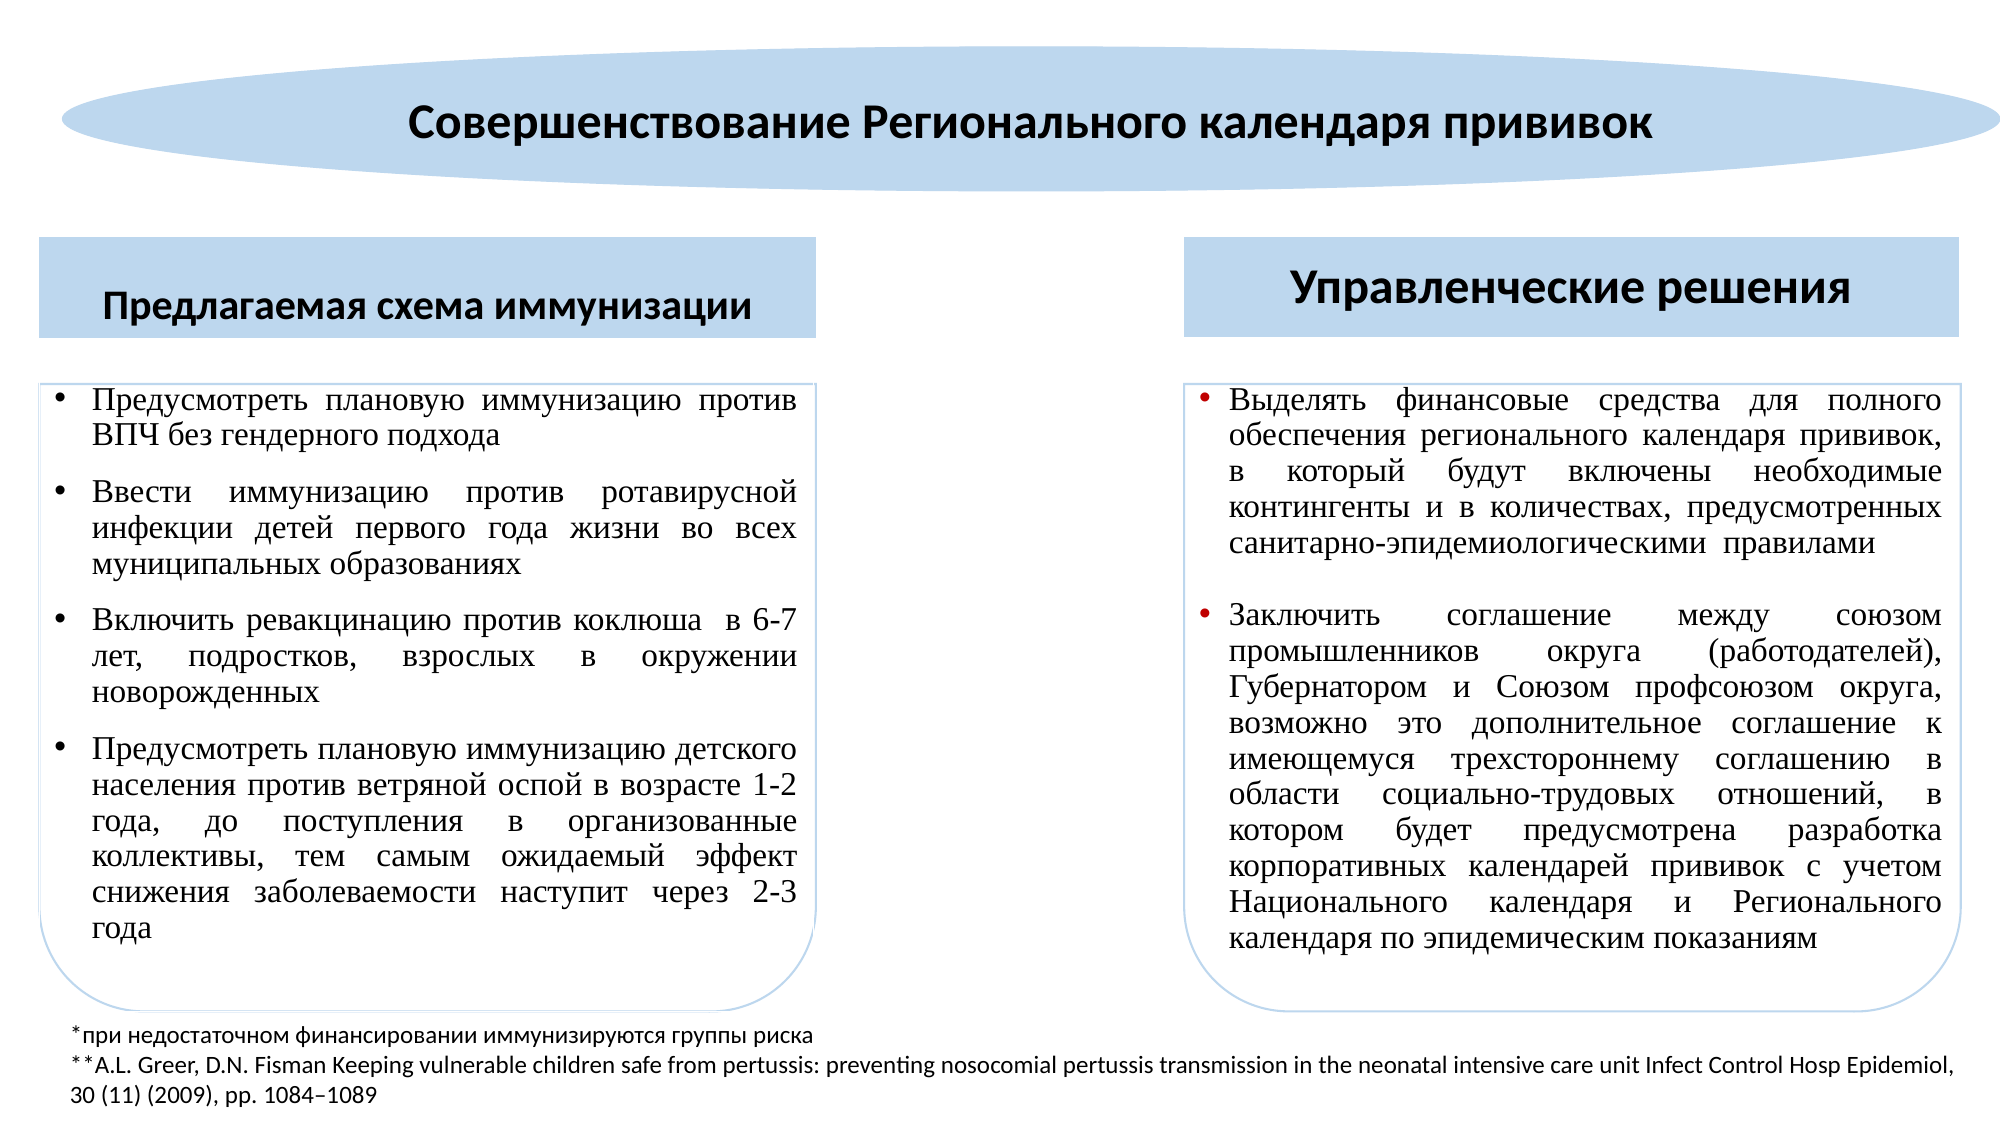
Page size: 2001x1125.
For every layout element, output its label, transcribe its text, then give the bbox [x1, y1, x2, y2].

list Управленческие решения [1184, 237, 1959, 337]
list Предусмотреть плановую иммунизацию против ВПЧ без гендерного подхода Ввести иммунизацию против ротавирусной инфекции детей первого года жизни во всех муниципальных образованиях Включить ревакцинацию против коклюша в 6-7 лет, подростков, взрослых в окружении новорожденных Предусмотреть плановую иммунизацию детского населения против ветряной оспой в возрасте 1-2 года, до поступления в организованные коллективы, тем самым ожидаемый эффект снижения заболеваемости наступит через 2-3 года [39, 373, 814, 1012]
text_box *при недостаточном финансировании иммунизируются группы риска **A.L. Greer, D.N. Fisman Keeping vulnerable children safe from pertussis: preventing nosocomial pertussis transmission in the neonatal intensive care unit Infect Control Hosp Epidemiol, 30 (11) (2009), pp. 1084–1089 [54, 1011, 1993, 1116]
text_box Совершенствование Регионального календаря прививок [61, 46, 2000, 192]
list Предлагаемая схема иммунизации [39, 237, 816, 338]
list Выделять финансовые средства для полного обеспечения регионального календаря прививок, в который будут включены необходимые контингенты и в количествах, предусмотренных санитарно-эпидемиологическими правилами Заключить соглашение между союзом промышленников округа (работодателей), Губернатором и Союзом профсоюзом округа, возможно это дополнительное соглашение к имеющемуся трехстороннему соглашению в области социально-трудовых отношений, в котором будет предусмотрена разработка корпоративных календарей прививок с учетом Национального календаря и Регионального календаря по эпидемическим показаниям [1184, 373, 1959, 1011]
